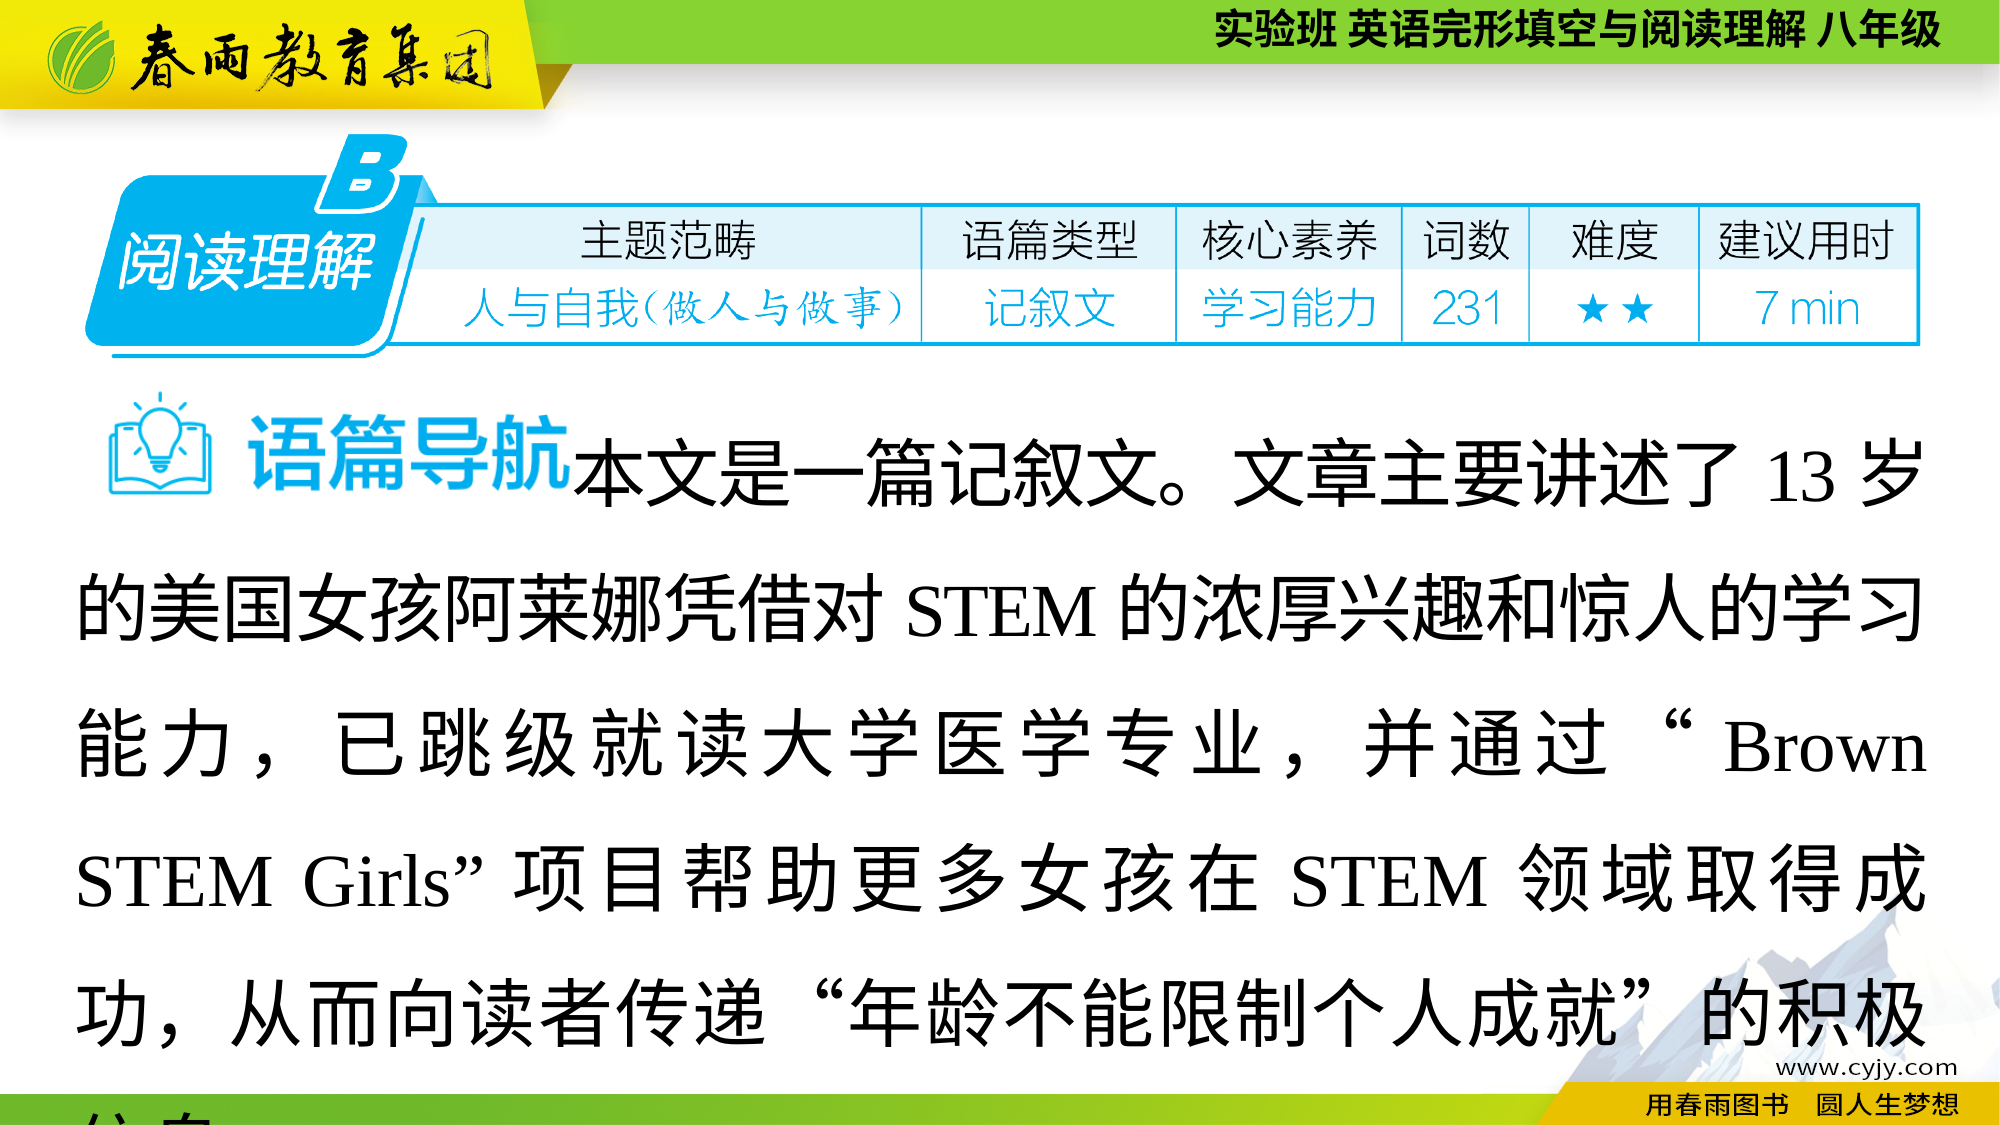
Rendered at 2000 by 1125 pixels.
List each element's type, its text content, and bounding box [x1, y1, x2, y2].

picture [0, 0, 2000, 1125]
list 本文是一篇记叙文。文章主要讲述了13岁的美国女孩阿莱娜凭借对STEM的浓厚兴趣和惊人的学习能力，已跳级就读大学医学专业，并通过“Brown STEM Girls”项目帮助更多女孩在STEM领域取得成功，从而向读者传递“年龄不能限制个人成就”的积极信息。 [59, 373, 1944, 1071]
